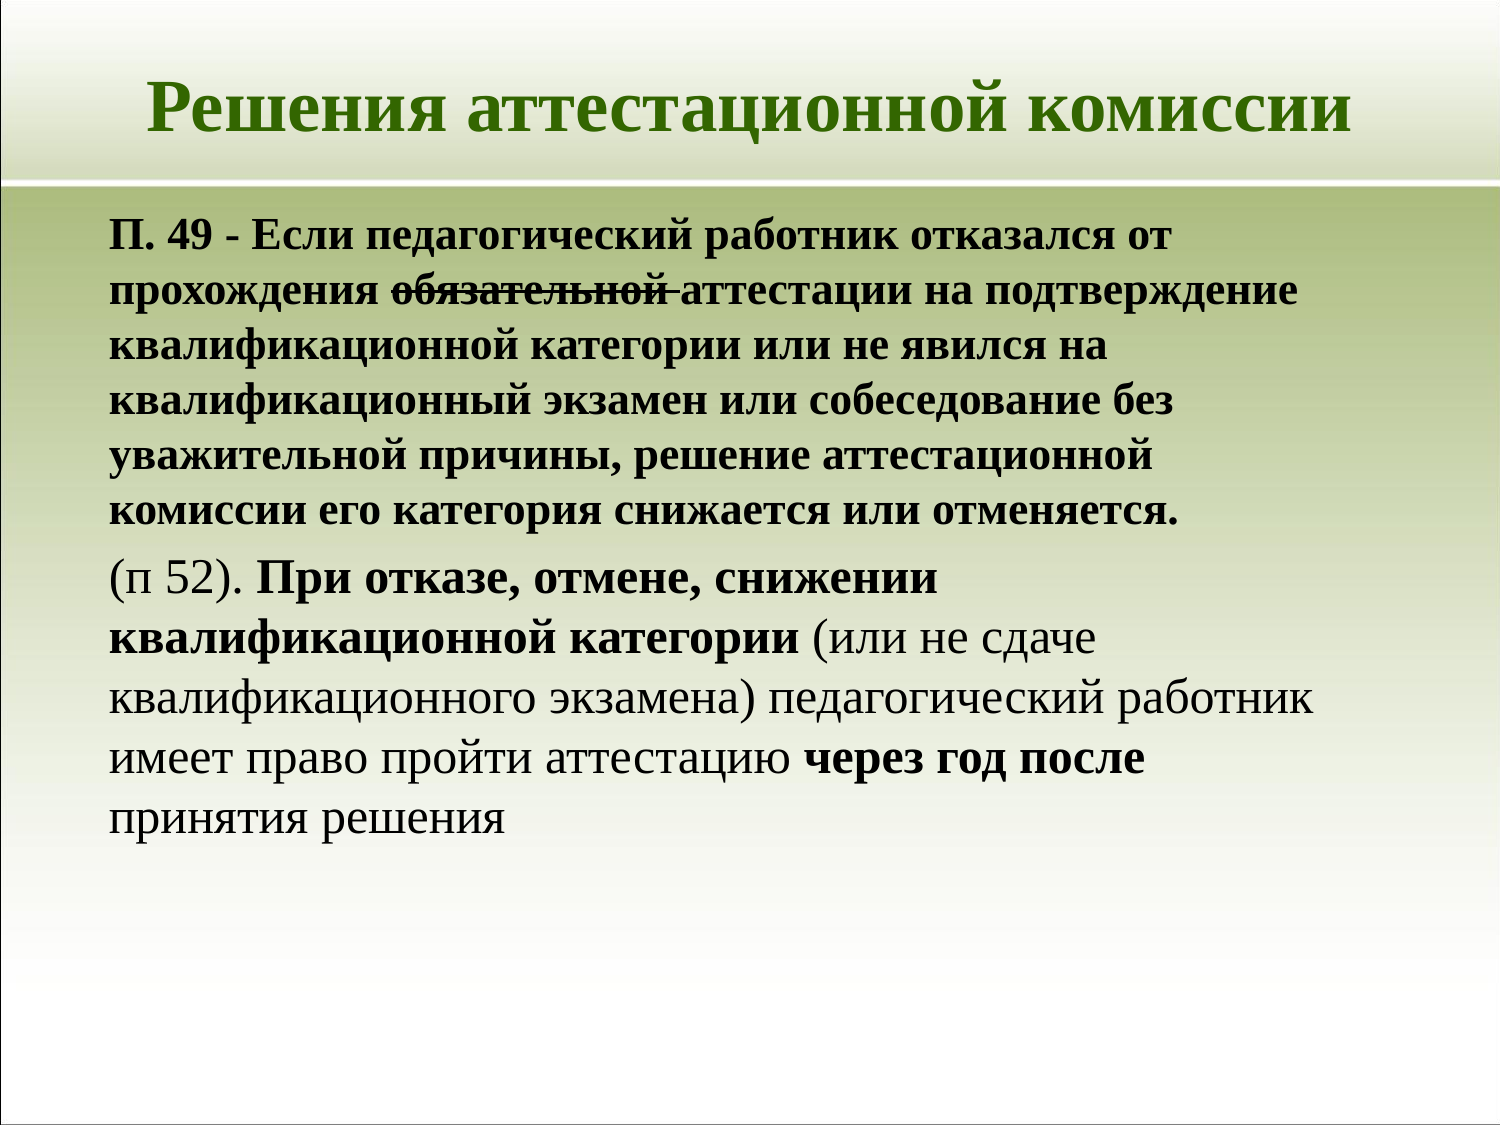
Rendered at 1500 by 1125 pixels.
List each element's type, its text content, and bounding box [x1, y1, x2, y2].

picture [0, 0, 1500, 1125]
list П. 49 - Если педагогический работник отказался от прохождения обязательной аттестации на подтверждение квалификационной категории или не явился на квалификационный экзамен или собеседование без уважительной причины, решение аттестационной комиссии его категория снижается или отменяется. (п 52). При отказе, отмене, снижении квалификационной категории (или не сдаче квалификационного экзамена) педагогический работник имеет право пройти аттестацию через год после принятия решения [93, 196, 1369, 1004]
title Решения аттестационной комиссии [112, 54, 1388, 150]
